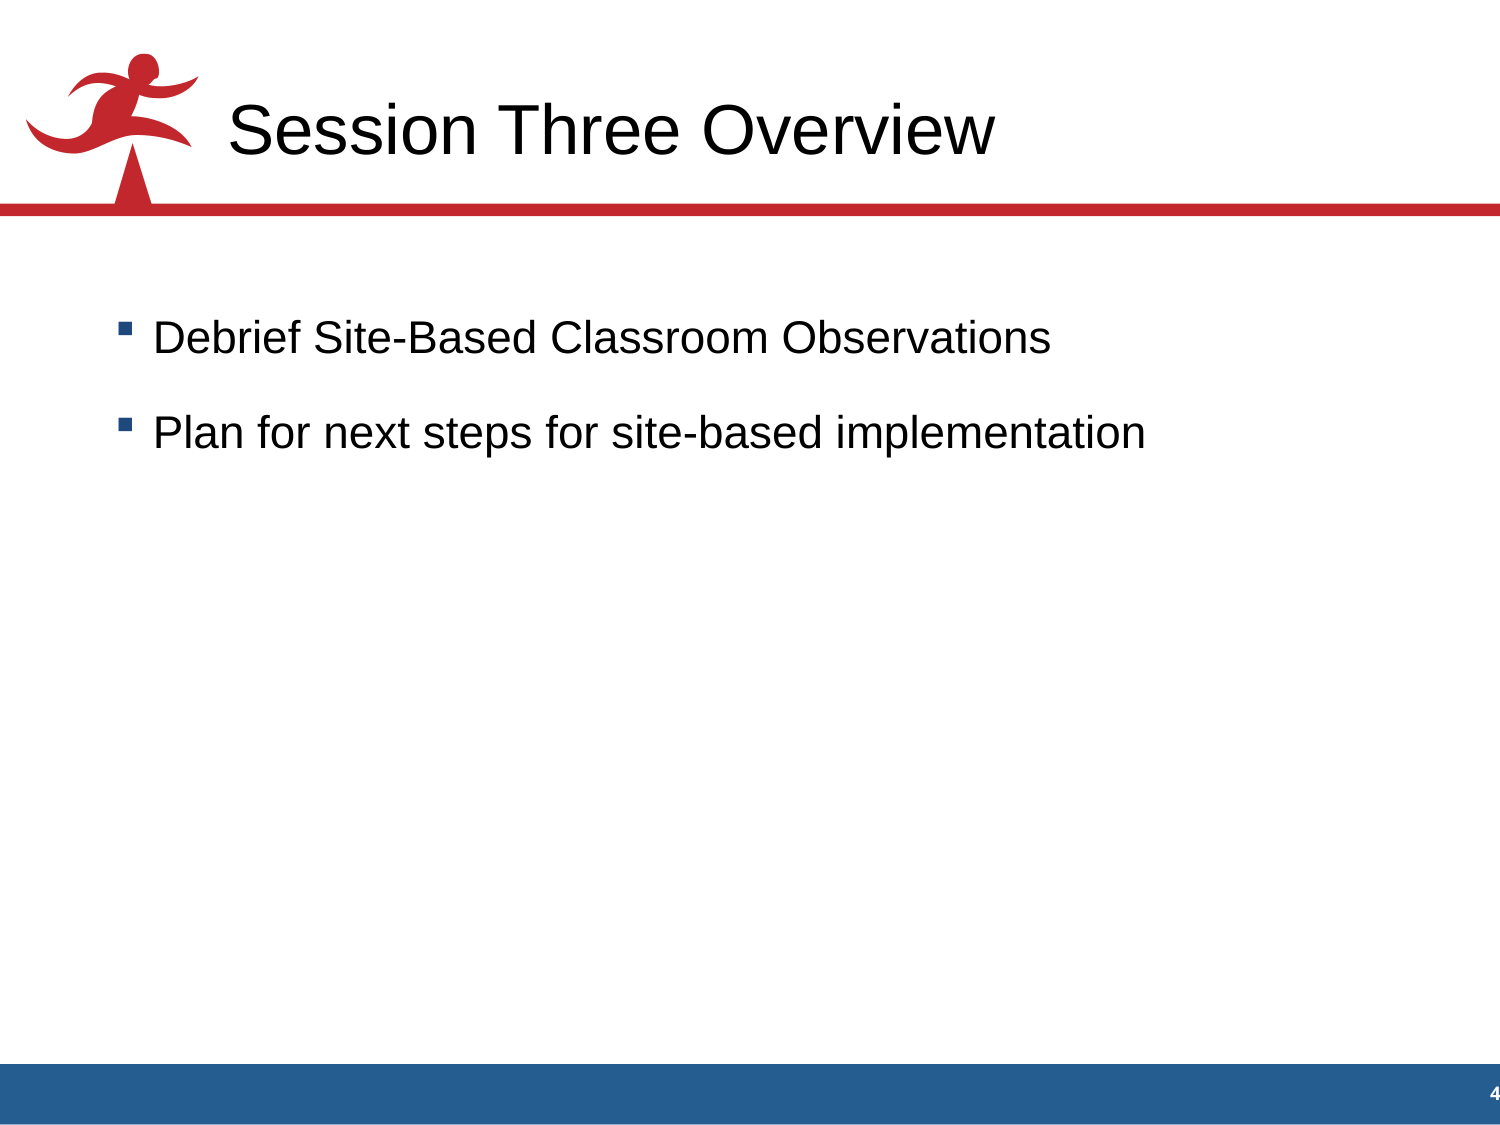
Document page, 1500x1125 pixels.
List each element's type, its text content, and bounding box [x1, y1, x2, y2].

title Session Three Overview [212, 50, 1375, 177]
list Debrief Site-Based Classroom Observations Plan for next steps for site-based implementation [99, 299, 1375, 949]
picture [0, 0, 1500, 1125]
